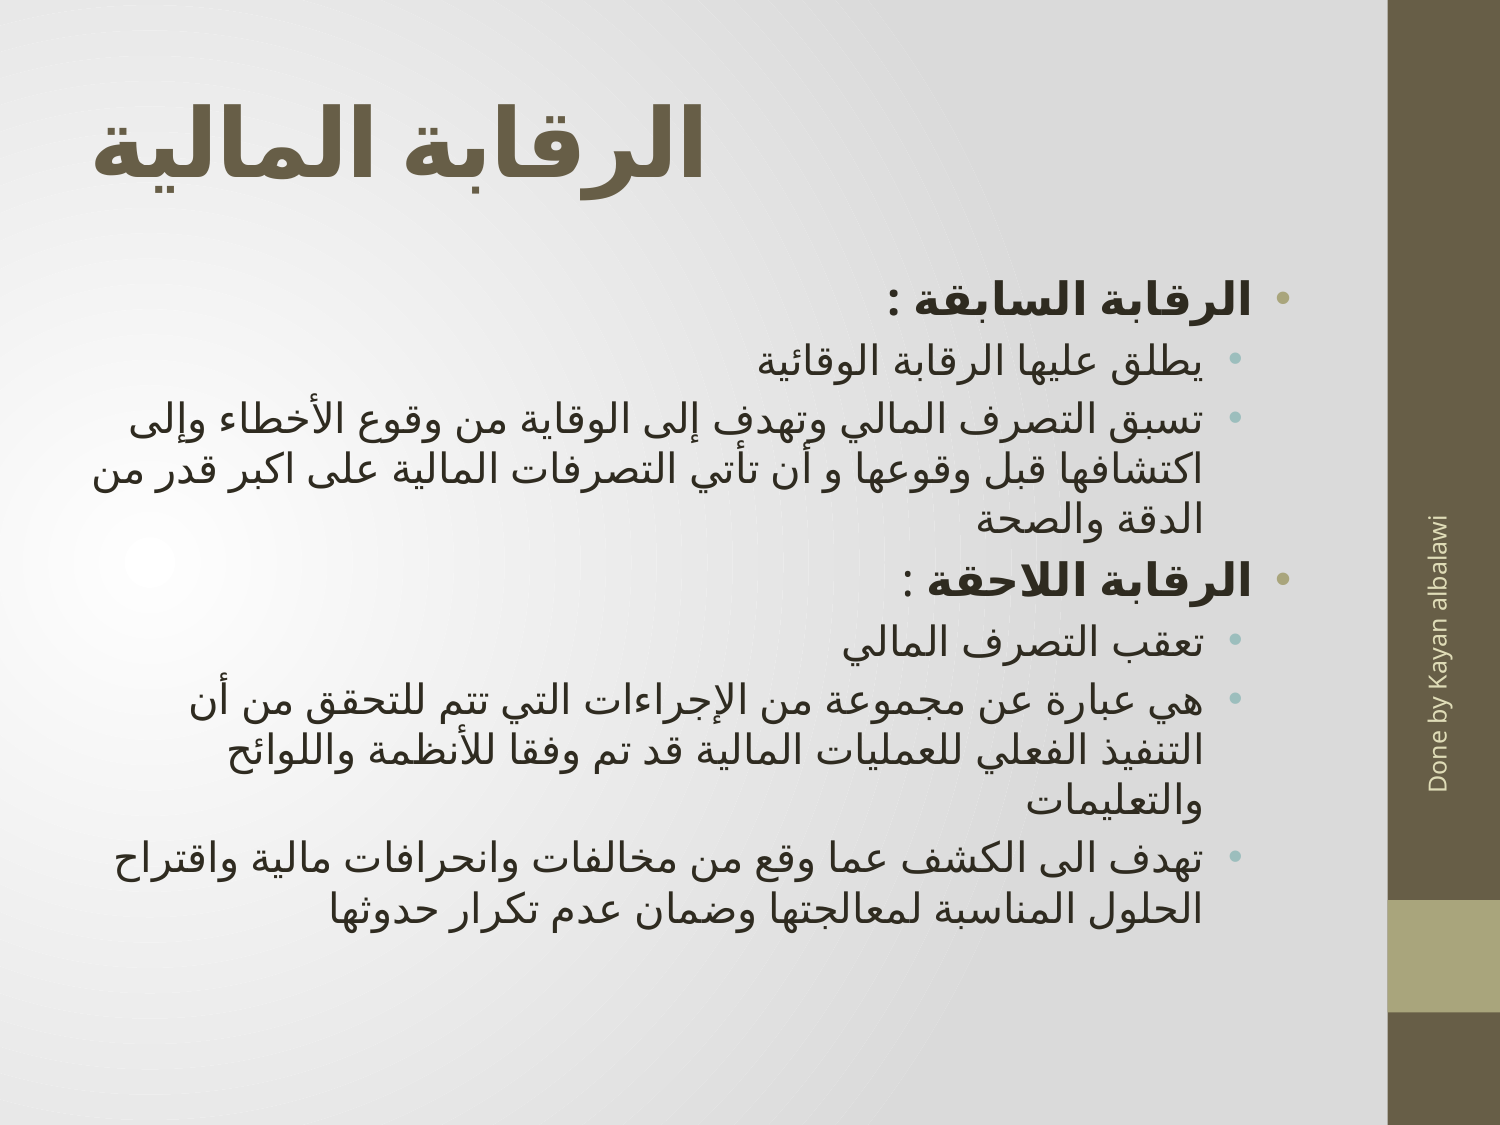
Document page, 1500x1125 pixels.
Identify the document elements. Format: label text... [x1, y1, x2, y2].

list الرقابة السابقة : يطلق عليها الرقابة الوقائية تسبق التصرف المالي وتهدف إلى الوقاية من وقوع الأخطاء وإلى اكتشافها قبل وقوعها و أن تأتي التصرفات المالية على اكبر قدر من الدقة والصحة الرقابة اللاحقة : تعقب التصرف المالي هي عبارة عن مجموعة من الإجراءات التي تتم للتحقق من أن التنفيذ الفعلي للعمليات المالية قد تم وفقا للأنظمة واللوائح والتعليمات تهدف الى الكشف عما وقع من مخالفات وانحرافات مالية واقتراح الحلول المناسبة لمعالجتها وضمان عدم تكرار حدوثها [75, 262, 1325, 1050]
title الرقابة المالية [75, 45, 1325, 233]
footer Done by Kayan albalawi [1408, 500, 1469, 889]
